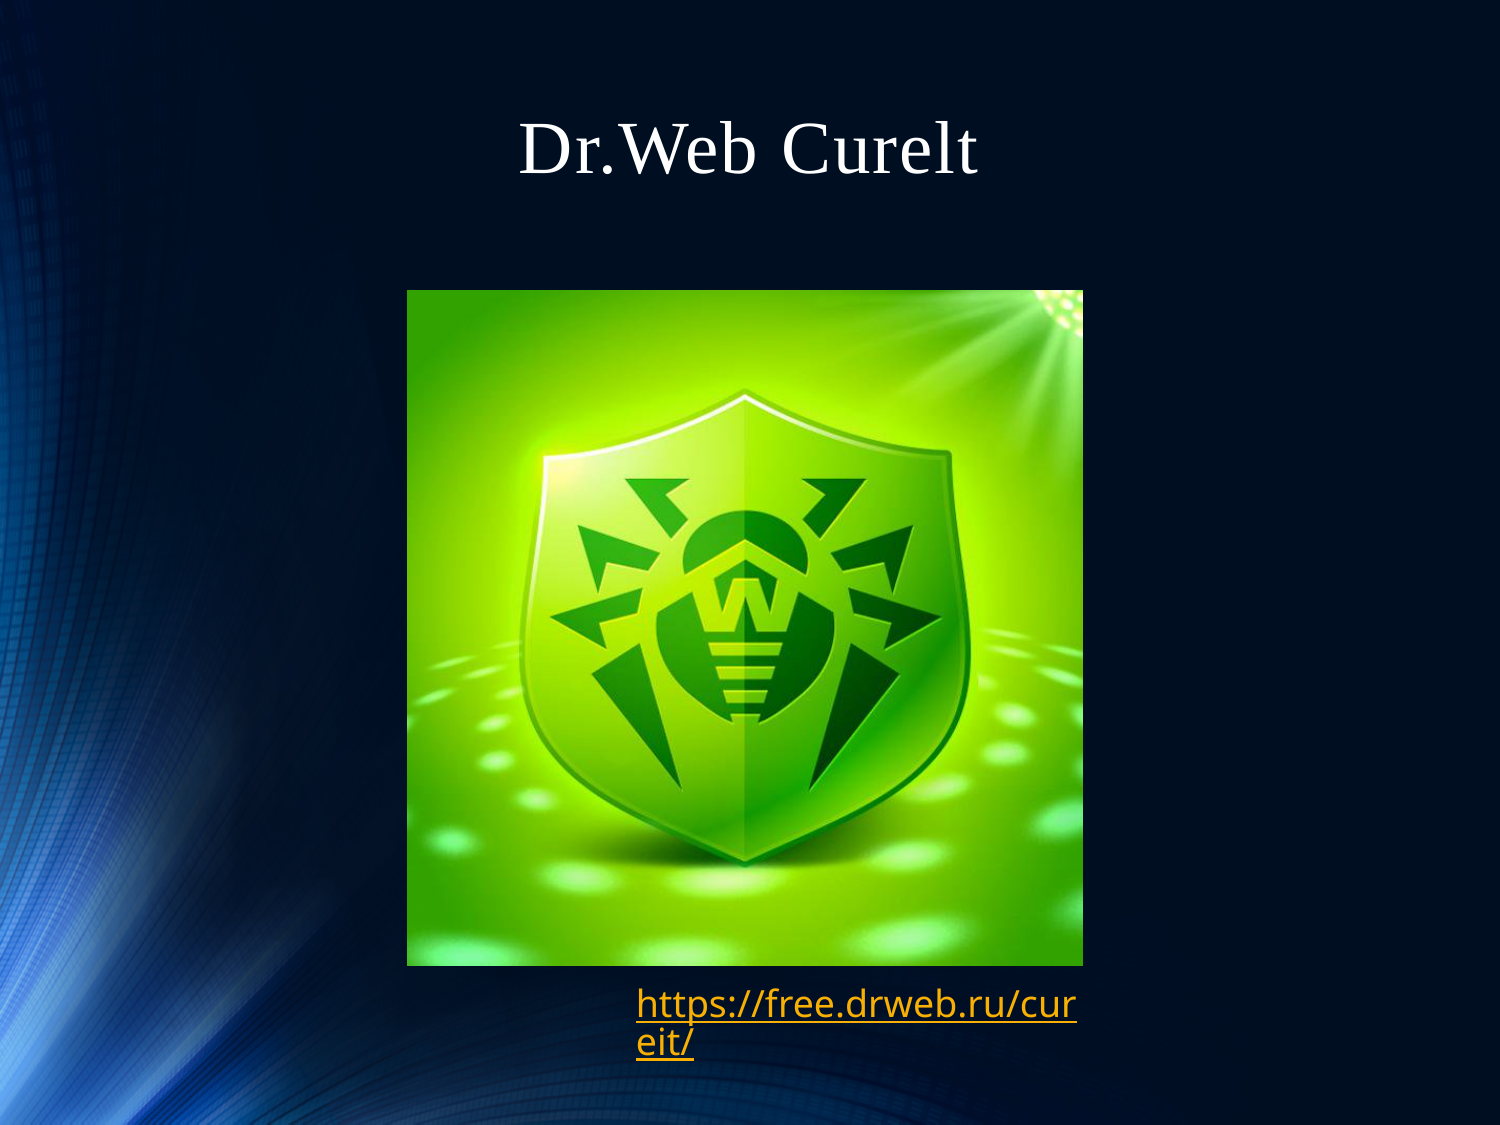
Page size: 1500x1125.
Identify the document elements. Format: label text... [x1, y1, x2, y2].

picture [0, 0, 1500, 1125]
text_box https://free.drweb.ru/cureit/ [621, 972, 1094, 1039]
title Dr.Web Curelt [187, 62, 1313, 288]
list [407, 290, 1083, 966]
